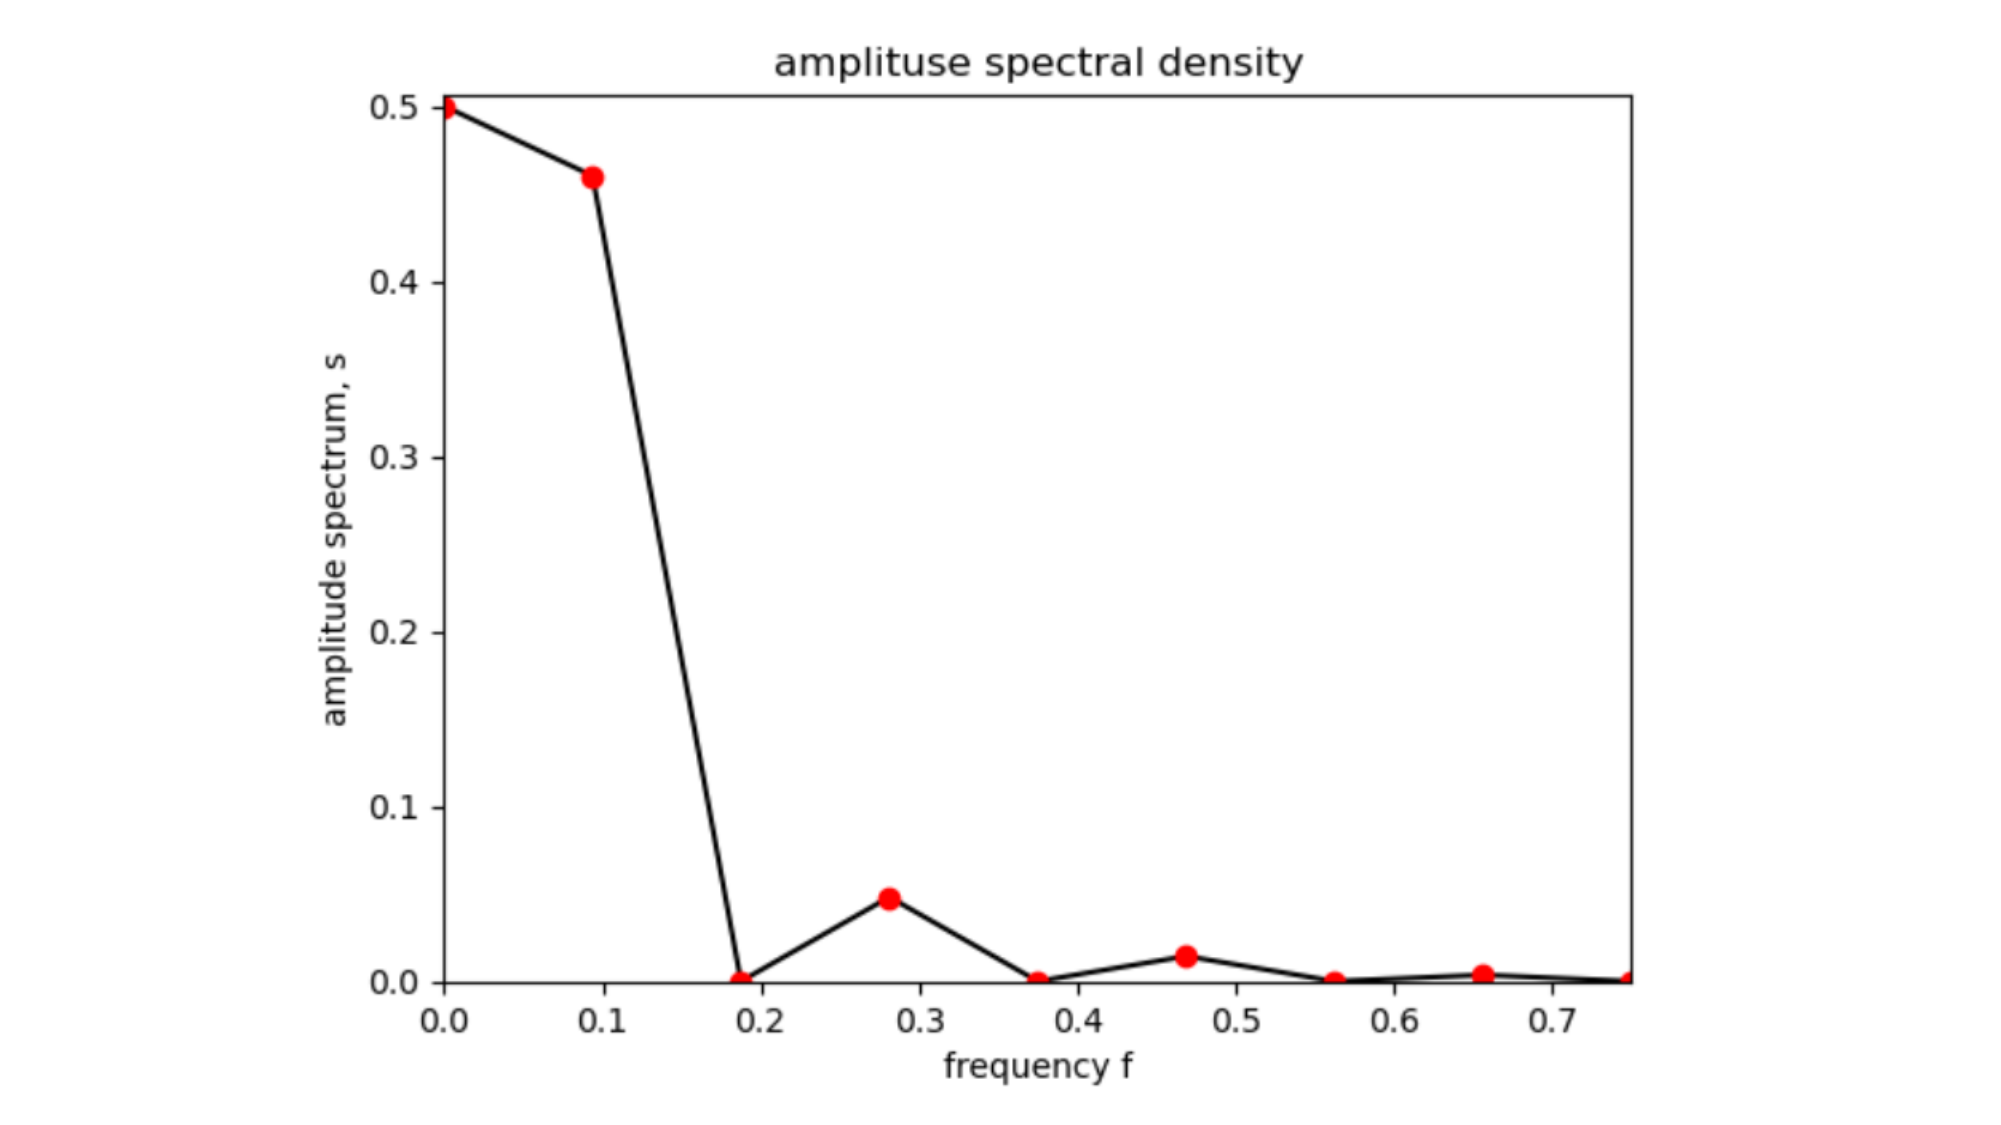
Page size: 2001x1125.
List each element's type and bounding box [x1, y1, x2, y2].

picture [262, 14, 1673, 1111]
